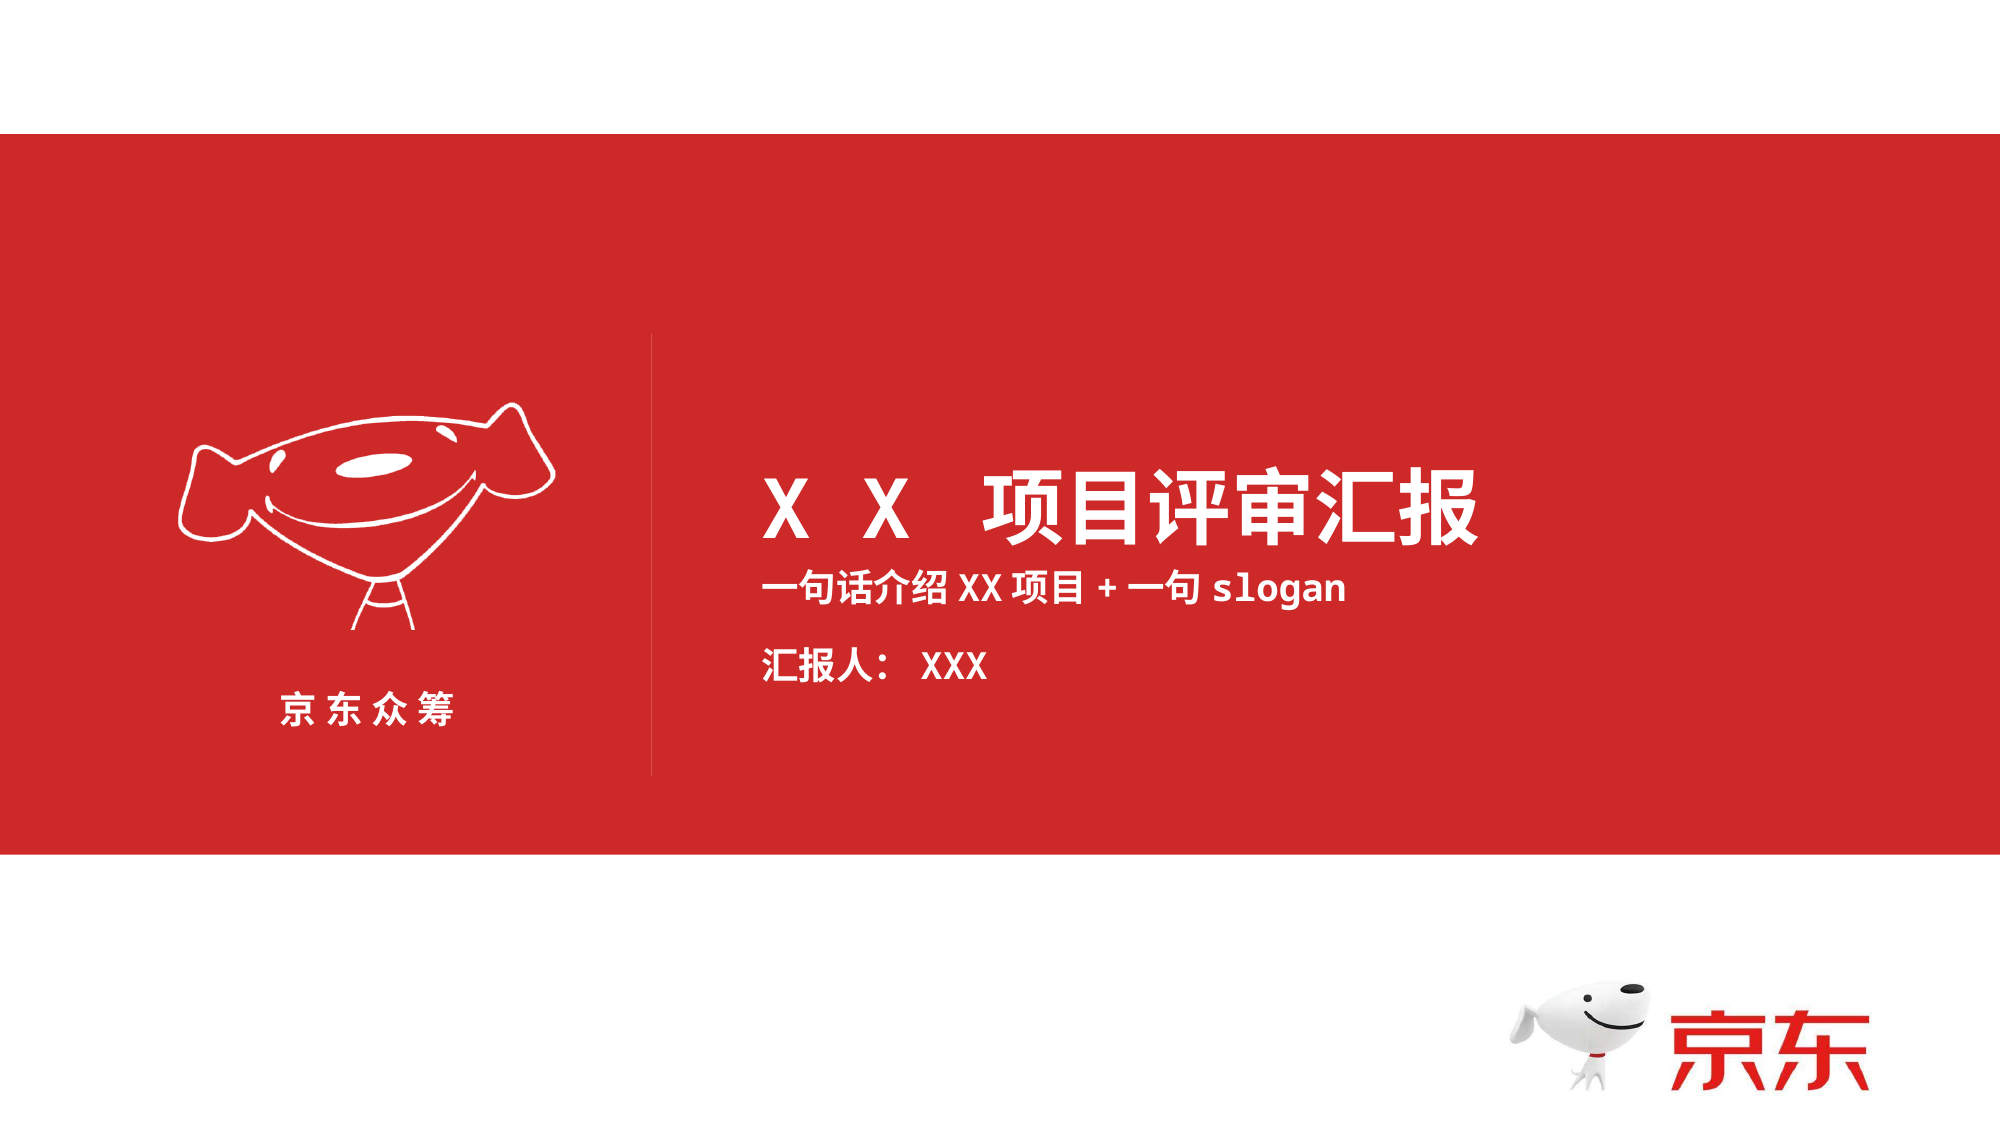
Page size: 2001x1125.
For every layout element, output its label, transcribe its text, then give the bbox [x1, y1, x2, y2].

picture [169, 333, 565, 729]
text_box X X 项目评审汇报 一句话介绍XX项目+一句slogan 汇报人：XXX [746, 427, 1861, 695]
picture [1486, 957, 1896, 1125]
text_box [0, 0, 2000, 135]
text_box [0, 853, 2000, 1125]
